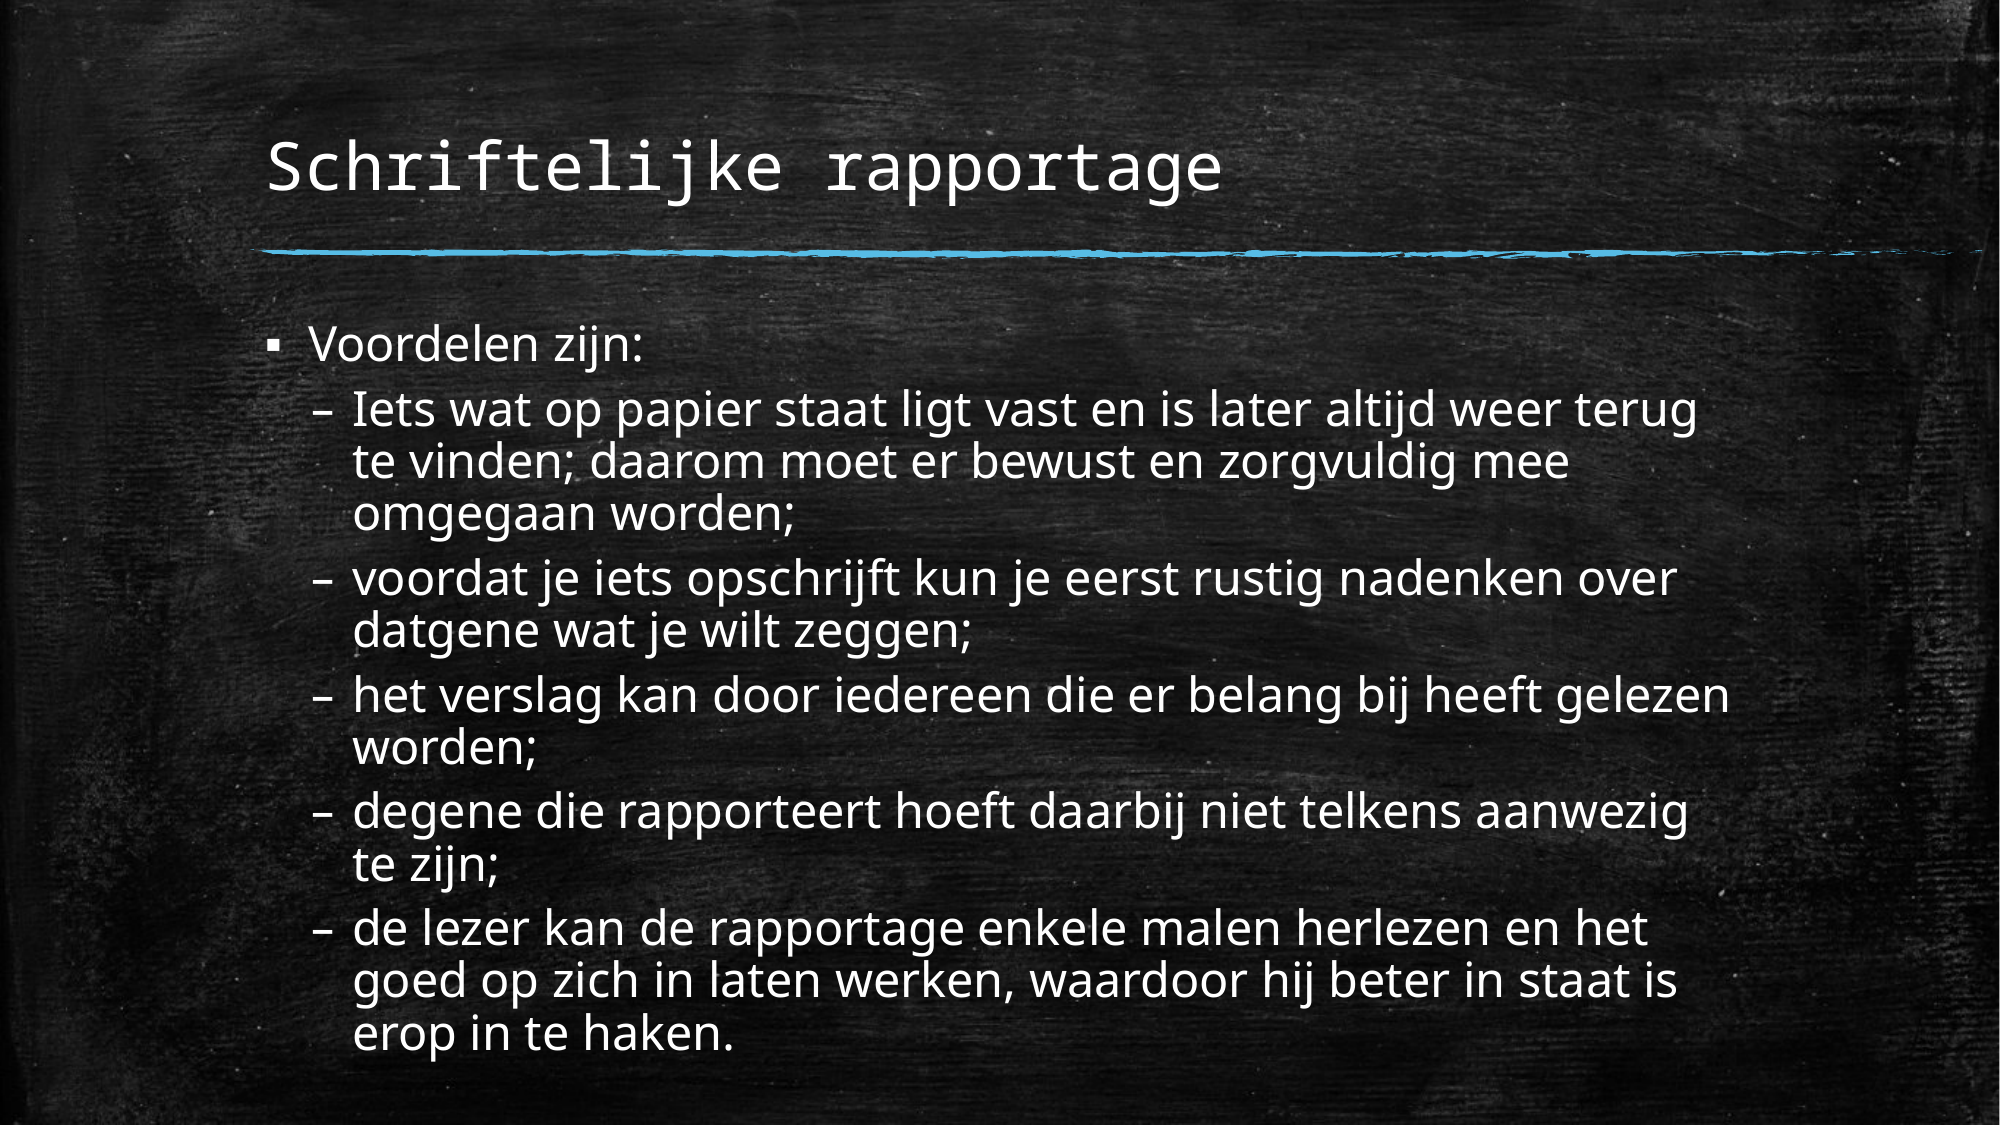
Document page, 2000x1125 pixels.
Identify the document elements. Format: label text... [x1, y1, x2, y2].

title Schriftelijke rapportage [249, 45, 1750, 213]
list Voordelen zijn: Iets wat op papier staat ligt vast en is later altijd weer terug te vinden; daarom moet er bewust en zorgvuldig mee omgegaan worden; voordat je iets opschrijft kun je eerst rustig nadenken over datgene wat je wilt zeggen; het verslag kan door iedereen die er belang bij heeft gelezen worden; degene die rapporteert hoeft daarbij niet telkens aanwezig te zijn; de lezer kan de rapportage enkele malen herlezen en het goed op zich in laten werken, waardoor hij beter in staat is erop in te haken. [249, 312, 1750, 1071]
